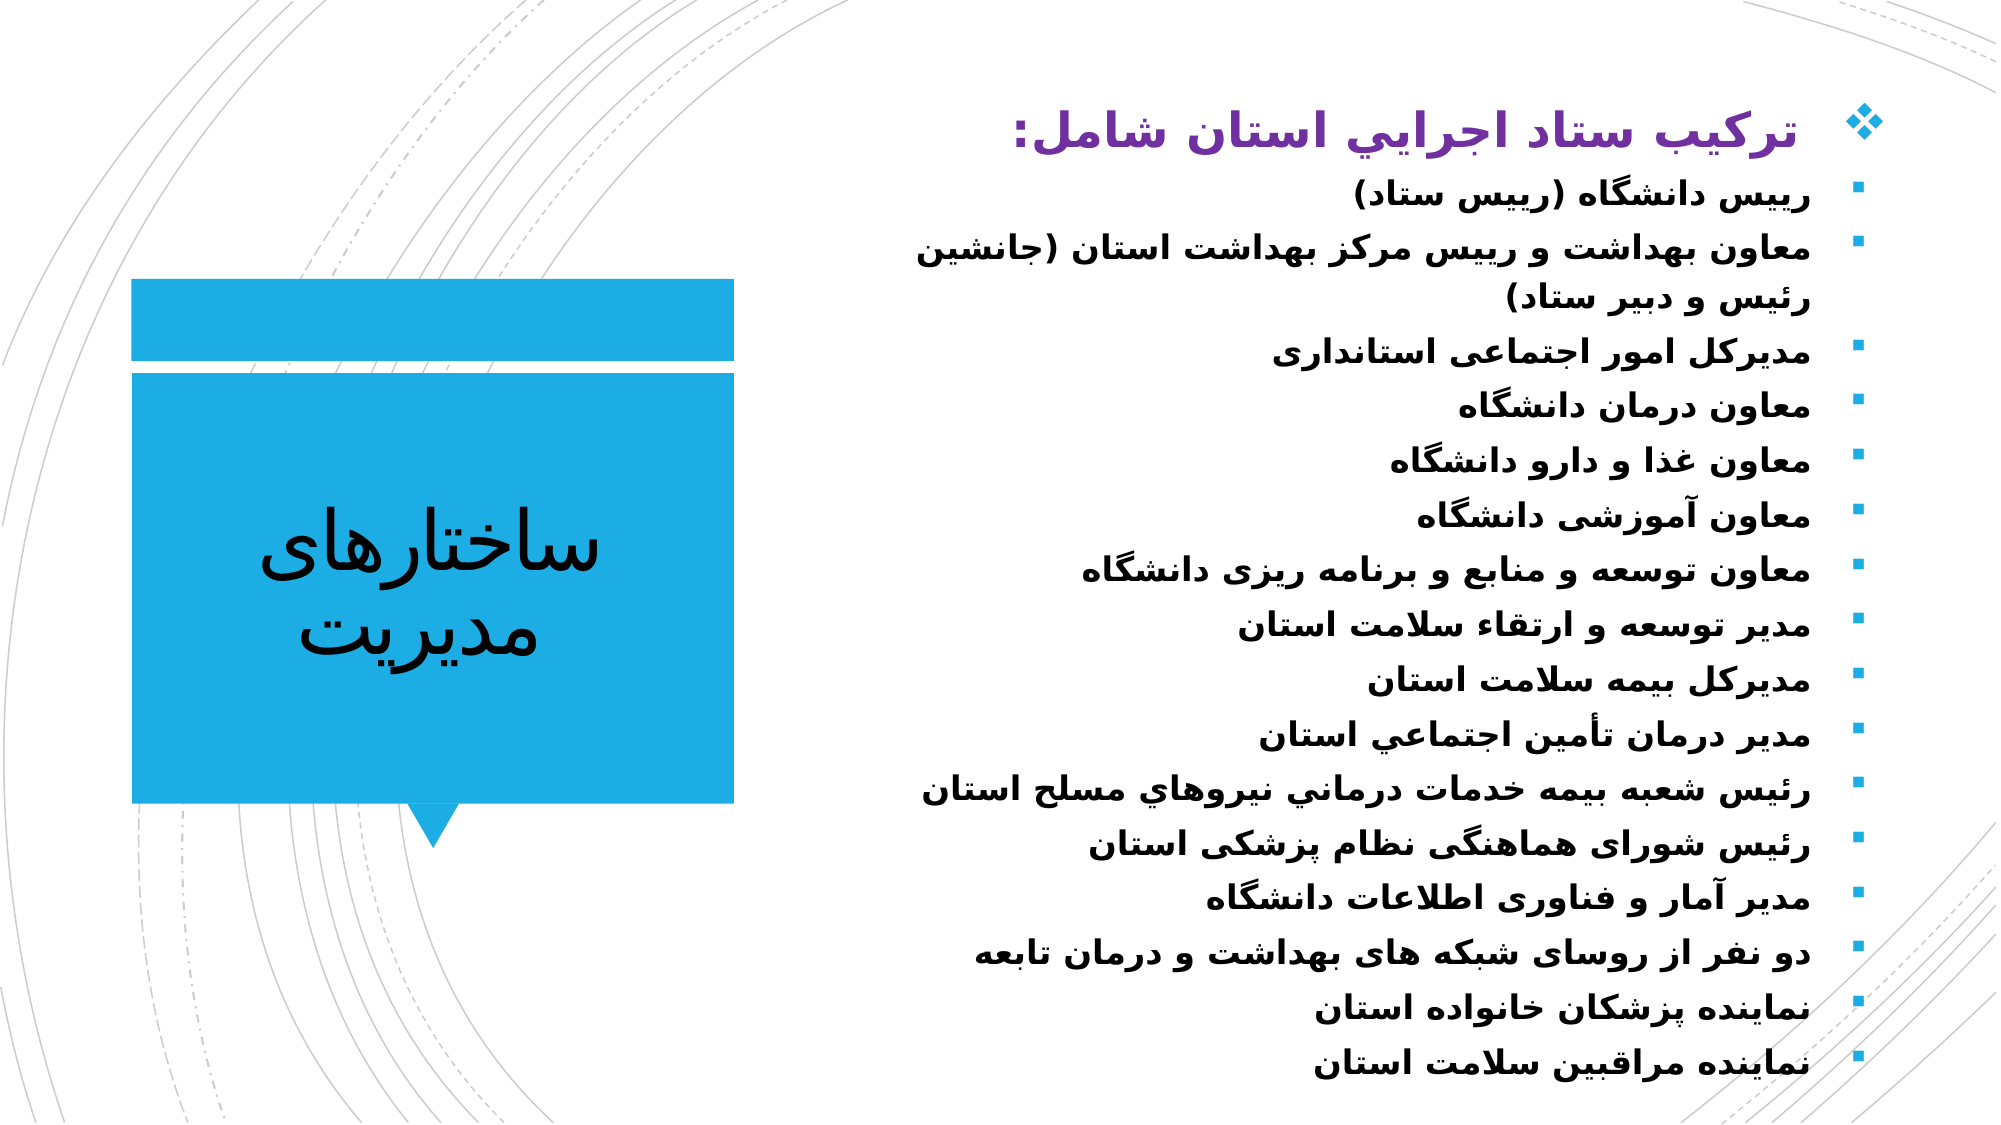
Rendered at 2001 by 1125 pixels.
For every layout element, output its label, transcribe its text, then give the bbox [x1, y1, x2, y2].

title ساختارهای مدیریت [145, 385, 720, 789]
list تركيب ستاد اجرايي استان شامل: رييس دانشگاه (رييس ستاد) معاون بهداشت و رييس مركز بهداشت استان (جانشین رئیس و دبير ستاد) مدیرکل امور اجتماعی استانداری معاون درمان دانشگاه معاون غذا و دارو دانشگاه معاون آموزشی دانشگاه معاون توسعه و منابع و برنامه ریزی دانشگاه مدیر توسعه و ارتقاء سلامت استان مدیرکل بيمه سلامت استان مدير درمان تأمين اجتماعي استان رئیس شعبه بیمه خدمات درماني نيروهاي مسلح استان رئیس شورای هماهنگی نظام پزشکی استان مدیر آمار و فناوری اطلاعات دانشگاه دو نفر از روسای شبکه های بهداشت و درمان تابعه نماینده پزشکان خانواده استان نماینده مراقبین سلامت استان [839, 43, 1871, 1096]
